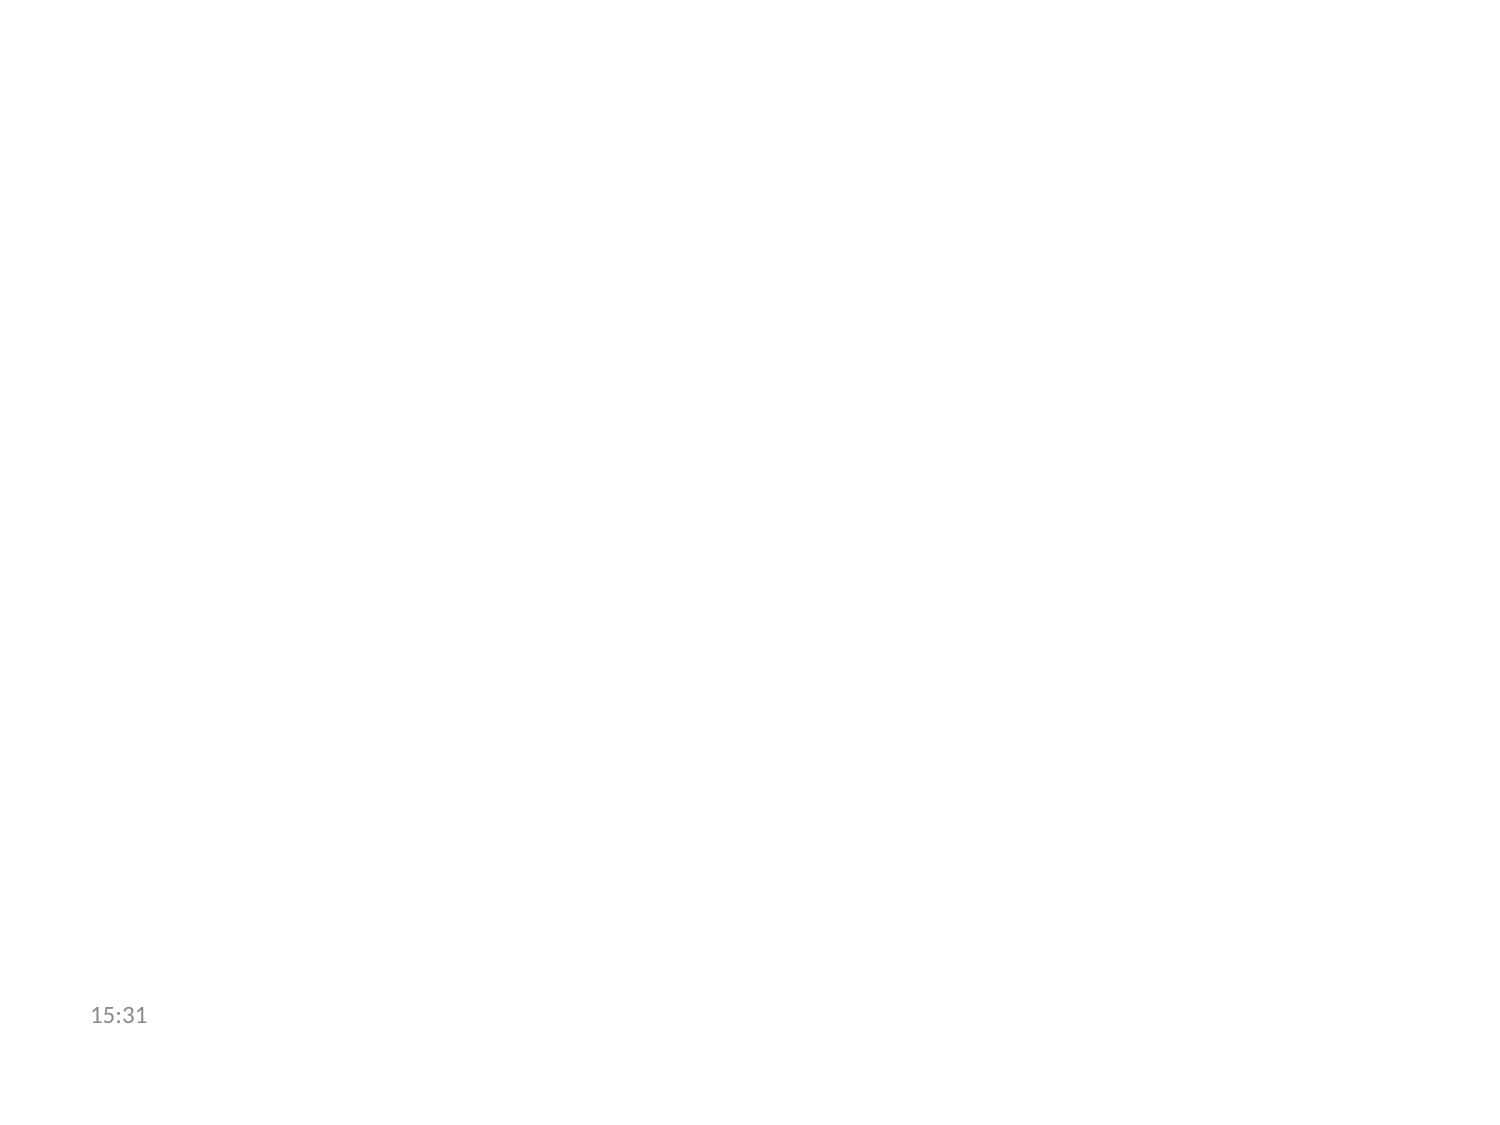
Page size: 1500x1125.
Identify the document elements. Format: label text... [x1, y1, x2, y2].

text_box 15:35 [75, 983, 425, 1044]
